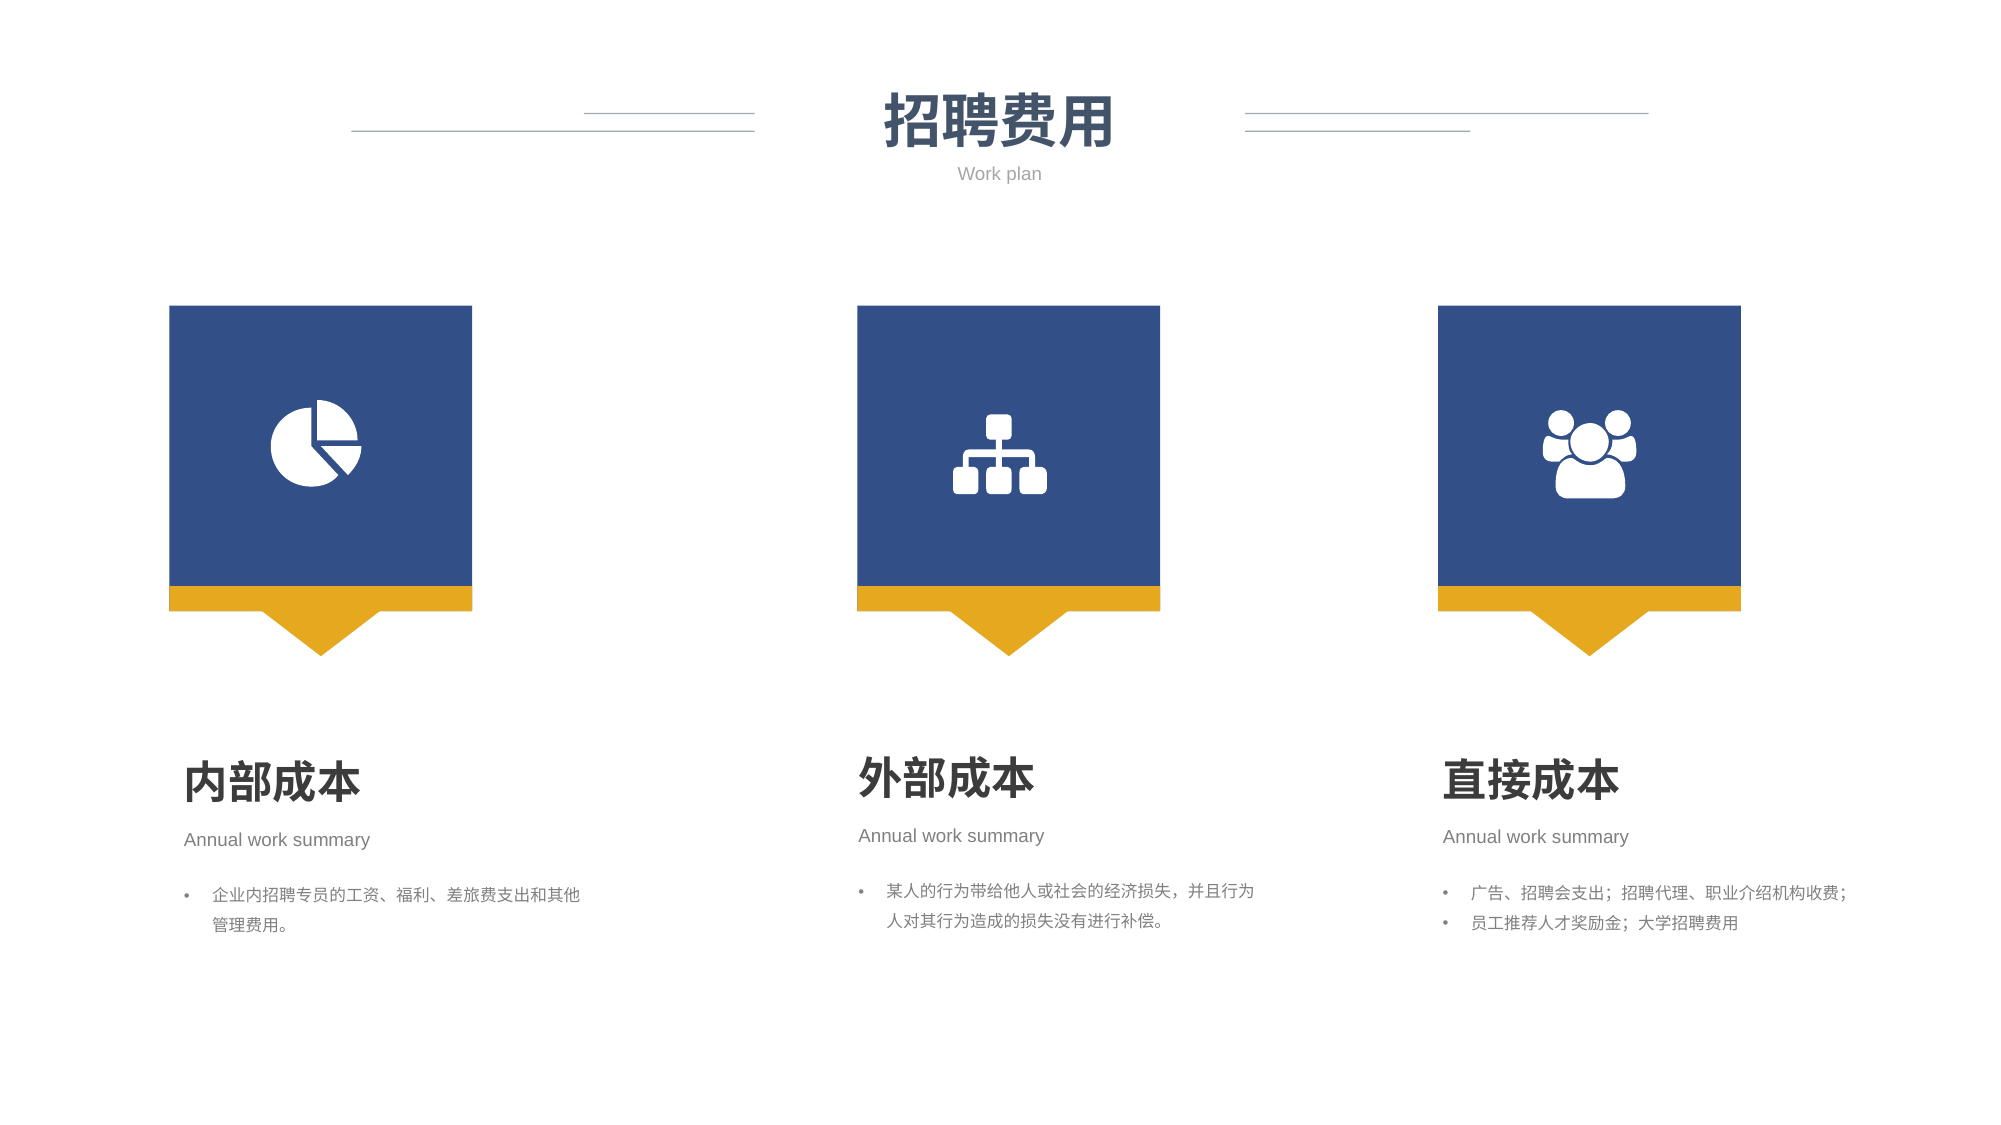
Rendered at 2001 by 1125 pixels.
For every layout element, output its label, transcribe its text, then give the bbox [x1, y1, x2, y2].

text_box [856, 585, 1161, 612]
text_box 某人的行为带给他人或社会的经济损失，并且行为人对其行为造成的损失没有进行补偿。 [843, 863, 1272, 939]
text_box [317, 399, 358, 441]
text_box [953, 414, 1047, 495]
text_box [856, 305, 1161, 585]
text_box 企业内招聘专员的工资、福利、差旅费支出和其他管理费用。 [169, 867, 598, 943]
text_box [1530, 612, 1650, 658]
text_box 招聘费用 [775, 132, 1225, 162]
text_box [261, 612, 381, 658]
text_box [168, 585, 473, 612]
text_box [1437, 585, 1742, 612]
text_box [270, 407, 339, 487]
text_box [949, 612, 1069, 658]
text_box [351, 113, 1649, 132]
text_box [168, 305, 473, 585]
text_box 内部成本 [169, 746, 615, 815]
text_box Annual work summary [843, 815, 1227, 854]
text_box 直接成本 [1428, 744, 1761, 813]
text_box Annual work summary [1428, 817, 1811, 855]
text_box [1437, 305, 1742, 585]
text_box 广告、招聘会支出；招聘代理、职业介绍机构收费； 员工推荐人才奖励金；大学招聘费用 [1428, 865, 1920, 940]
text_box [1542, 410, 1637, 499]
text_box [320, 446, 362, 476]
text_box 外部成本 [843, 742, 1290, 811]
text_box 招聘费用 [775, 76, 1225, 113]
text_box Annual work summary [169, 819, 553, 858]
text_box Work plan [827, 162, 1173, 192]
